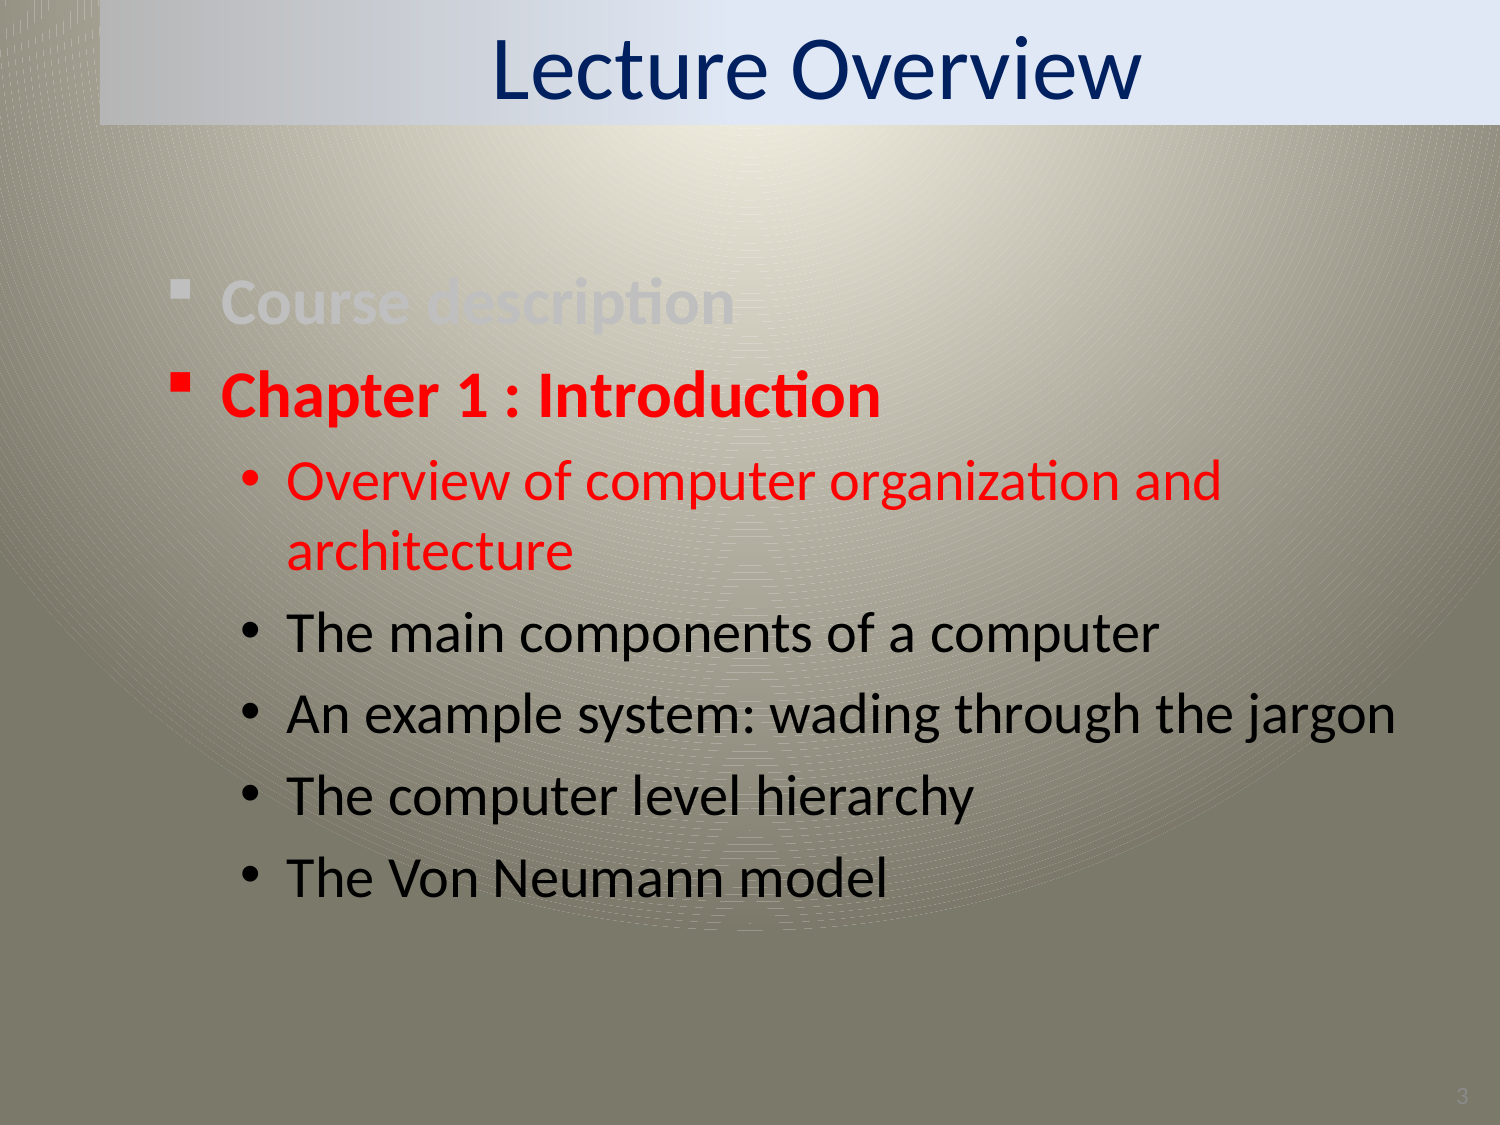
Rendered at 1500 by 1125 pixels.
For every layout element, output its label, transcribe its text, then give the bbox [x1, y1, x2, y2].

title Lecture Overview [135, 0, 1500, 125]
list Course description Chapter 1 : Introduction Overview of computer organization and architecture The main components of a computer An example system: wading through the jargon The computer level hierarchy The Von Neumann model [150, 249, 1488, 993]
